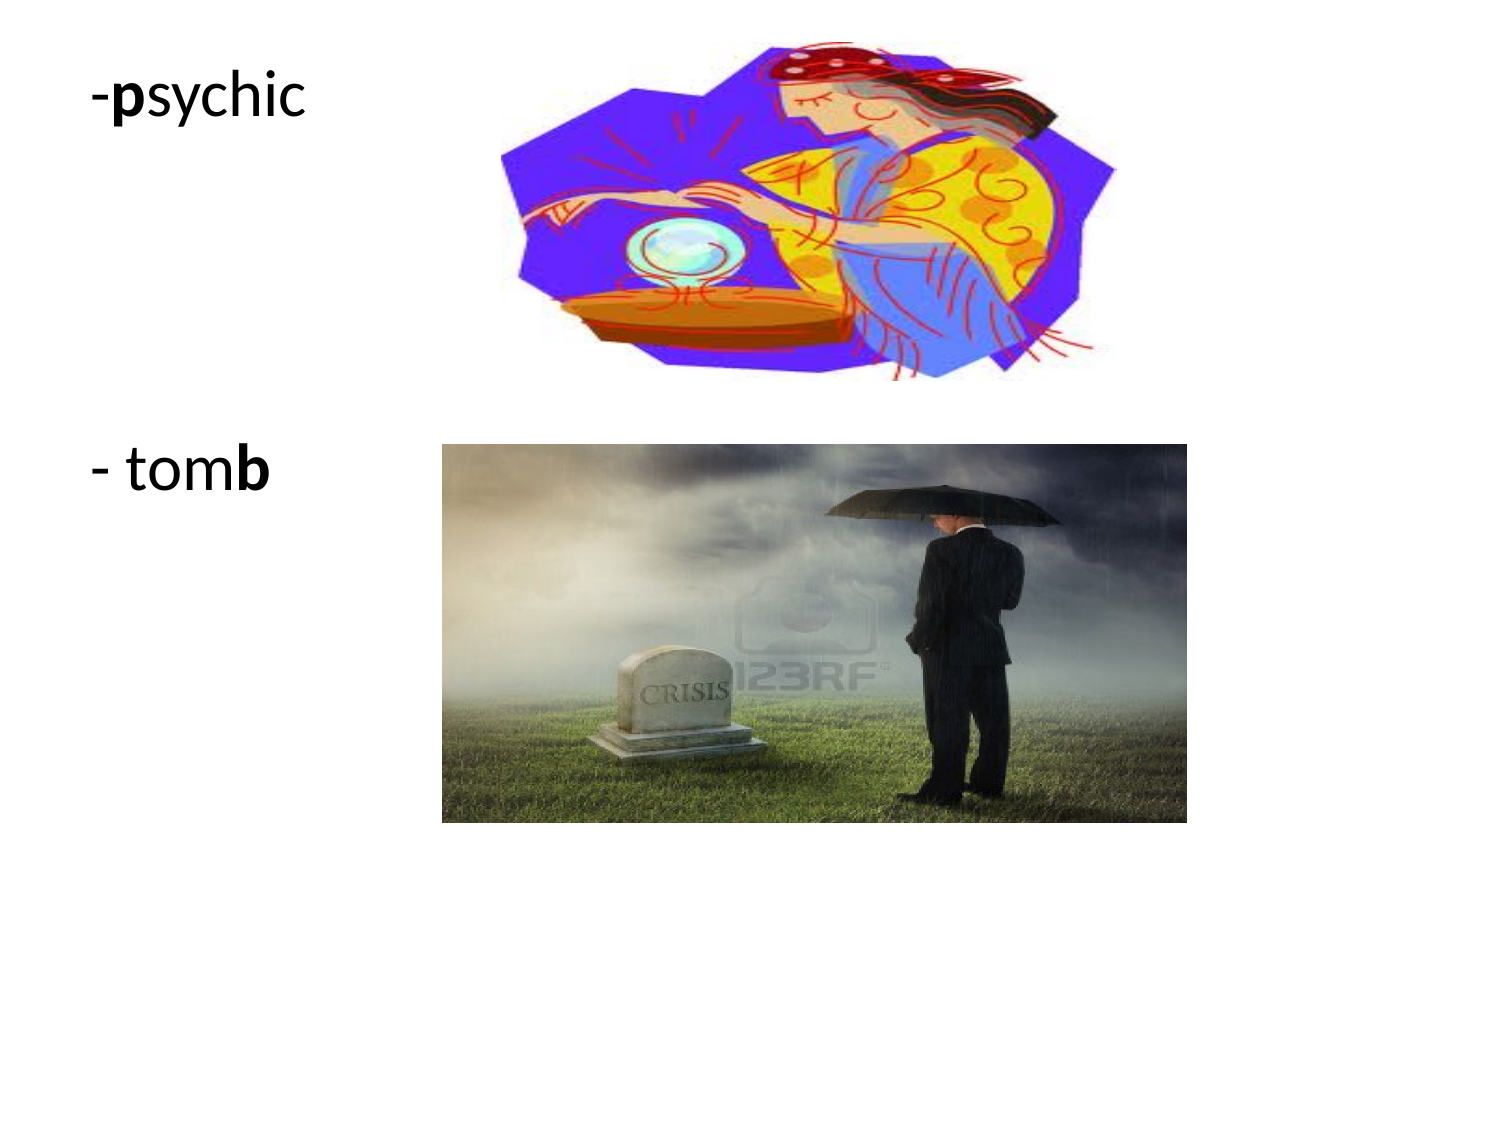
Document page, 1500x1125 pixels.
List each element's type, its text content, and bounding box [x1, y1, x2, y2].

list -psychic - tomb [75, 42, 1425, 1083]
picture [442, 444, 1188, 823]
picture [501, 42, 1117, 381]
